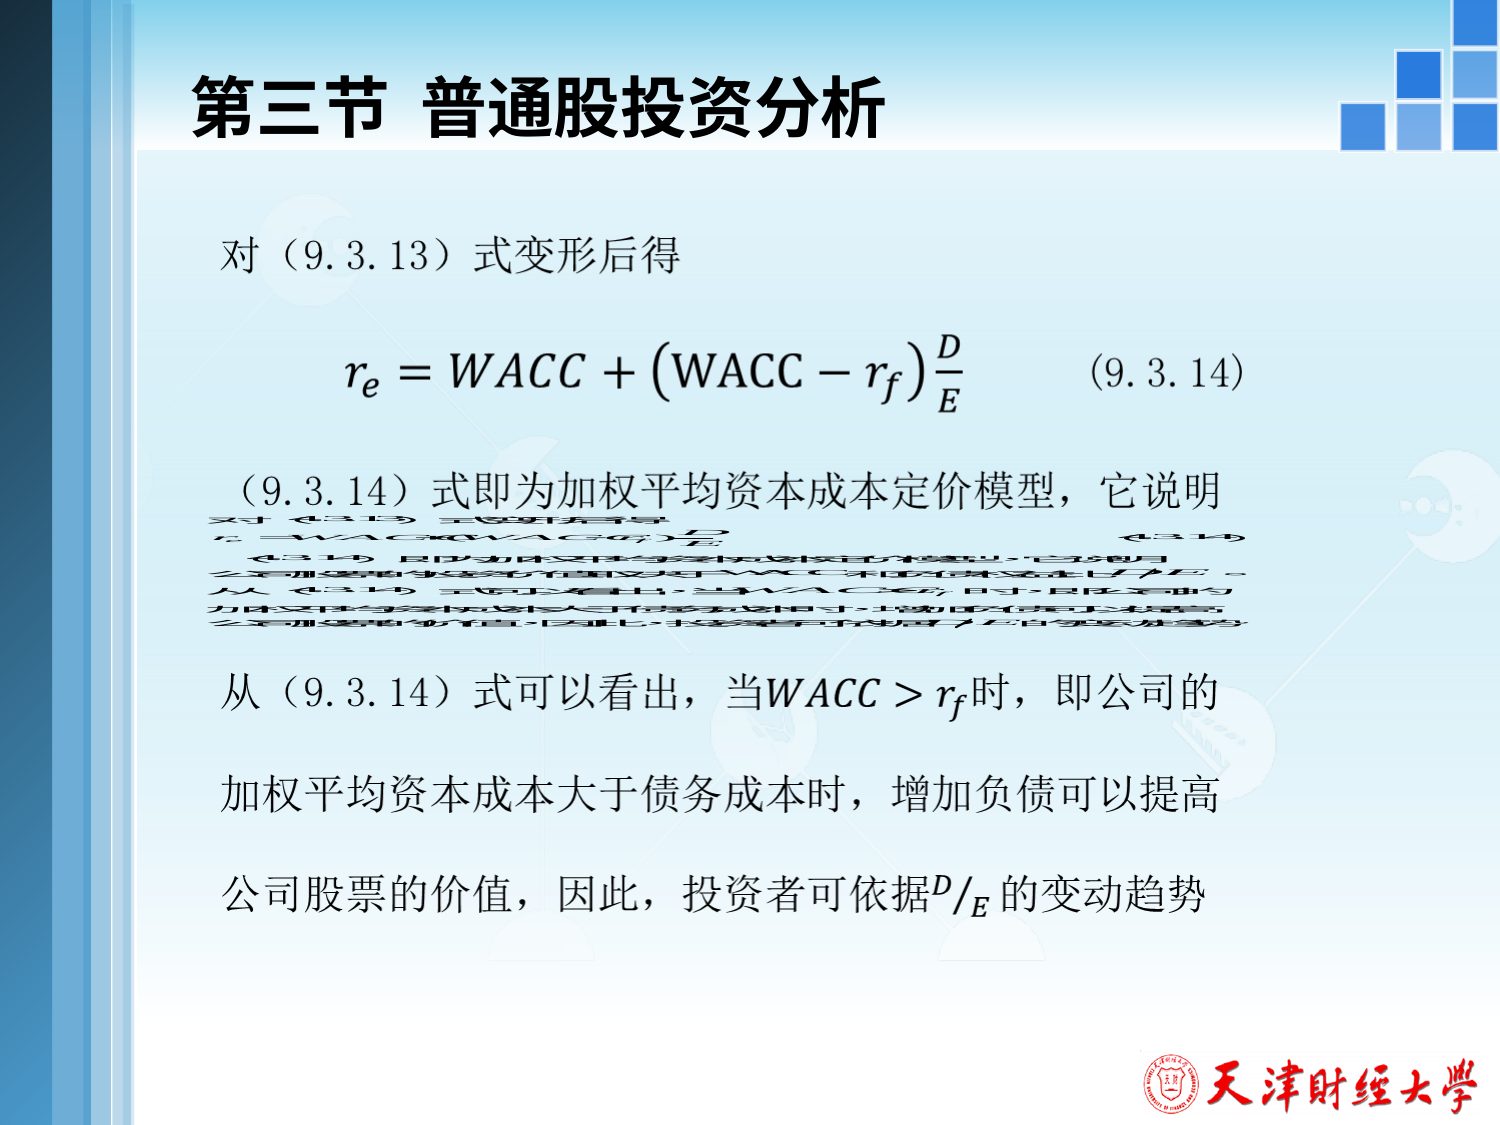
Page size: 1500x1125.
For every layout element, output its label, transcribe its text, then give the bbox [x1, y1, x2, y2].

picture [1131, 1049, 1500, 1119]
title 第三节 普通股投资分析 [174, 75, 1175, 138]
text_box [204, 219, 1306, 514]
text_box [204, 643, 1235, 936]
picture [132, 150, 1500, 965]
